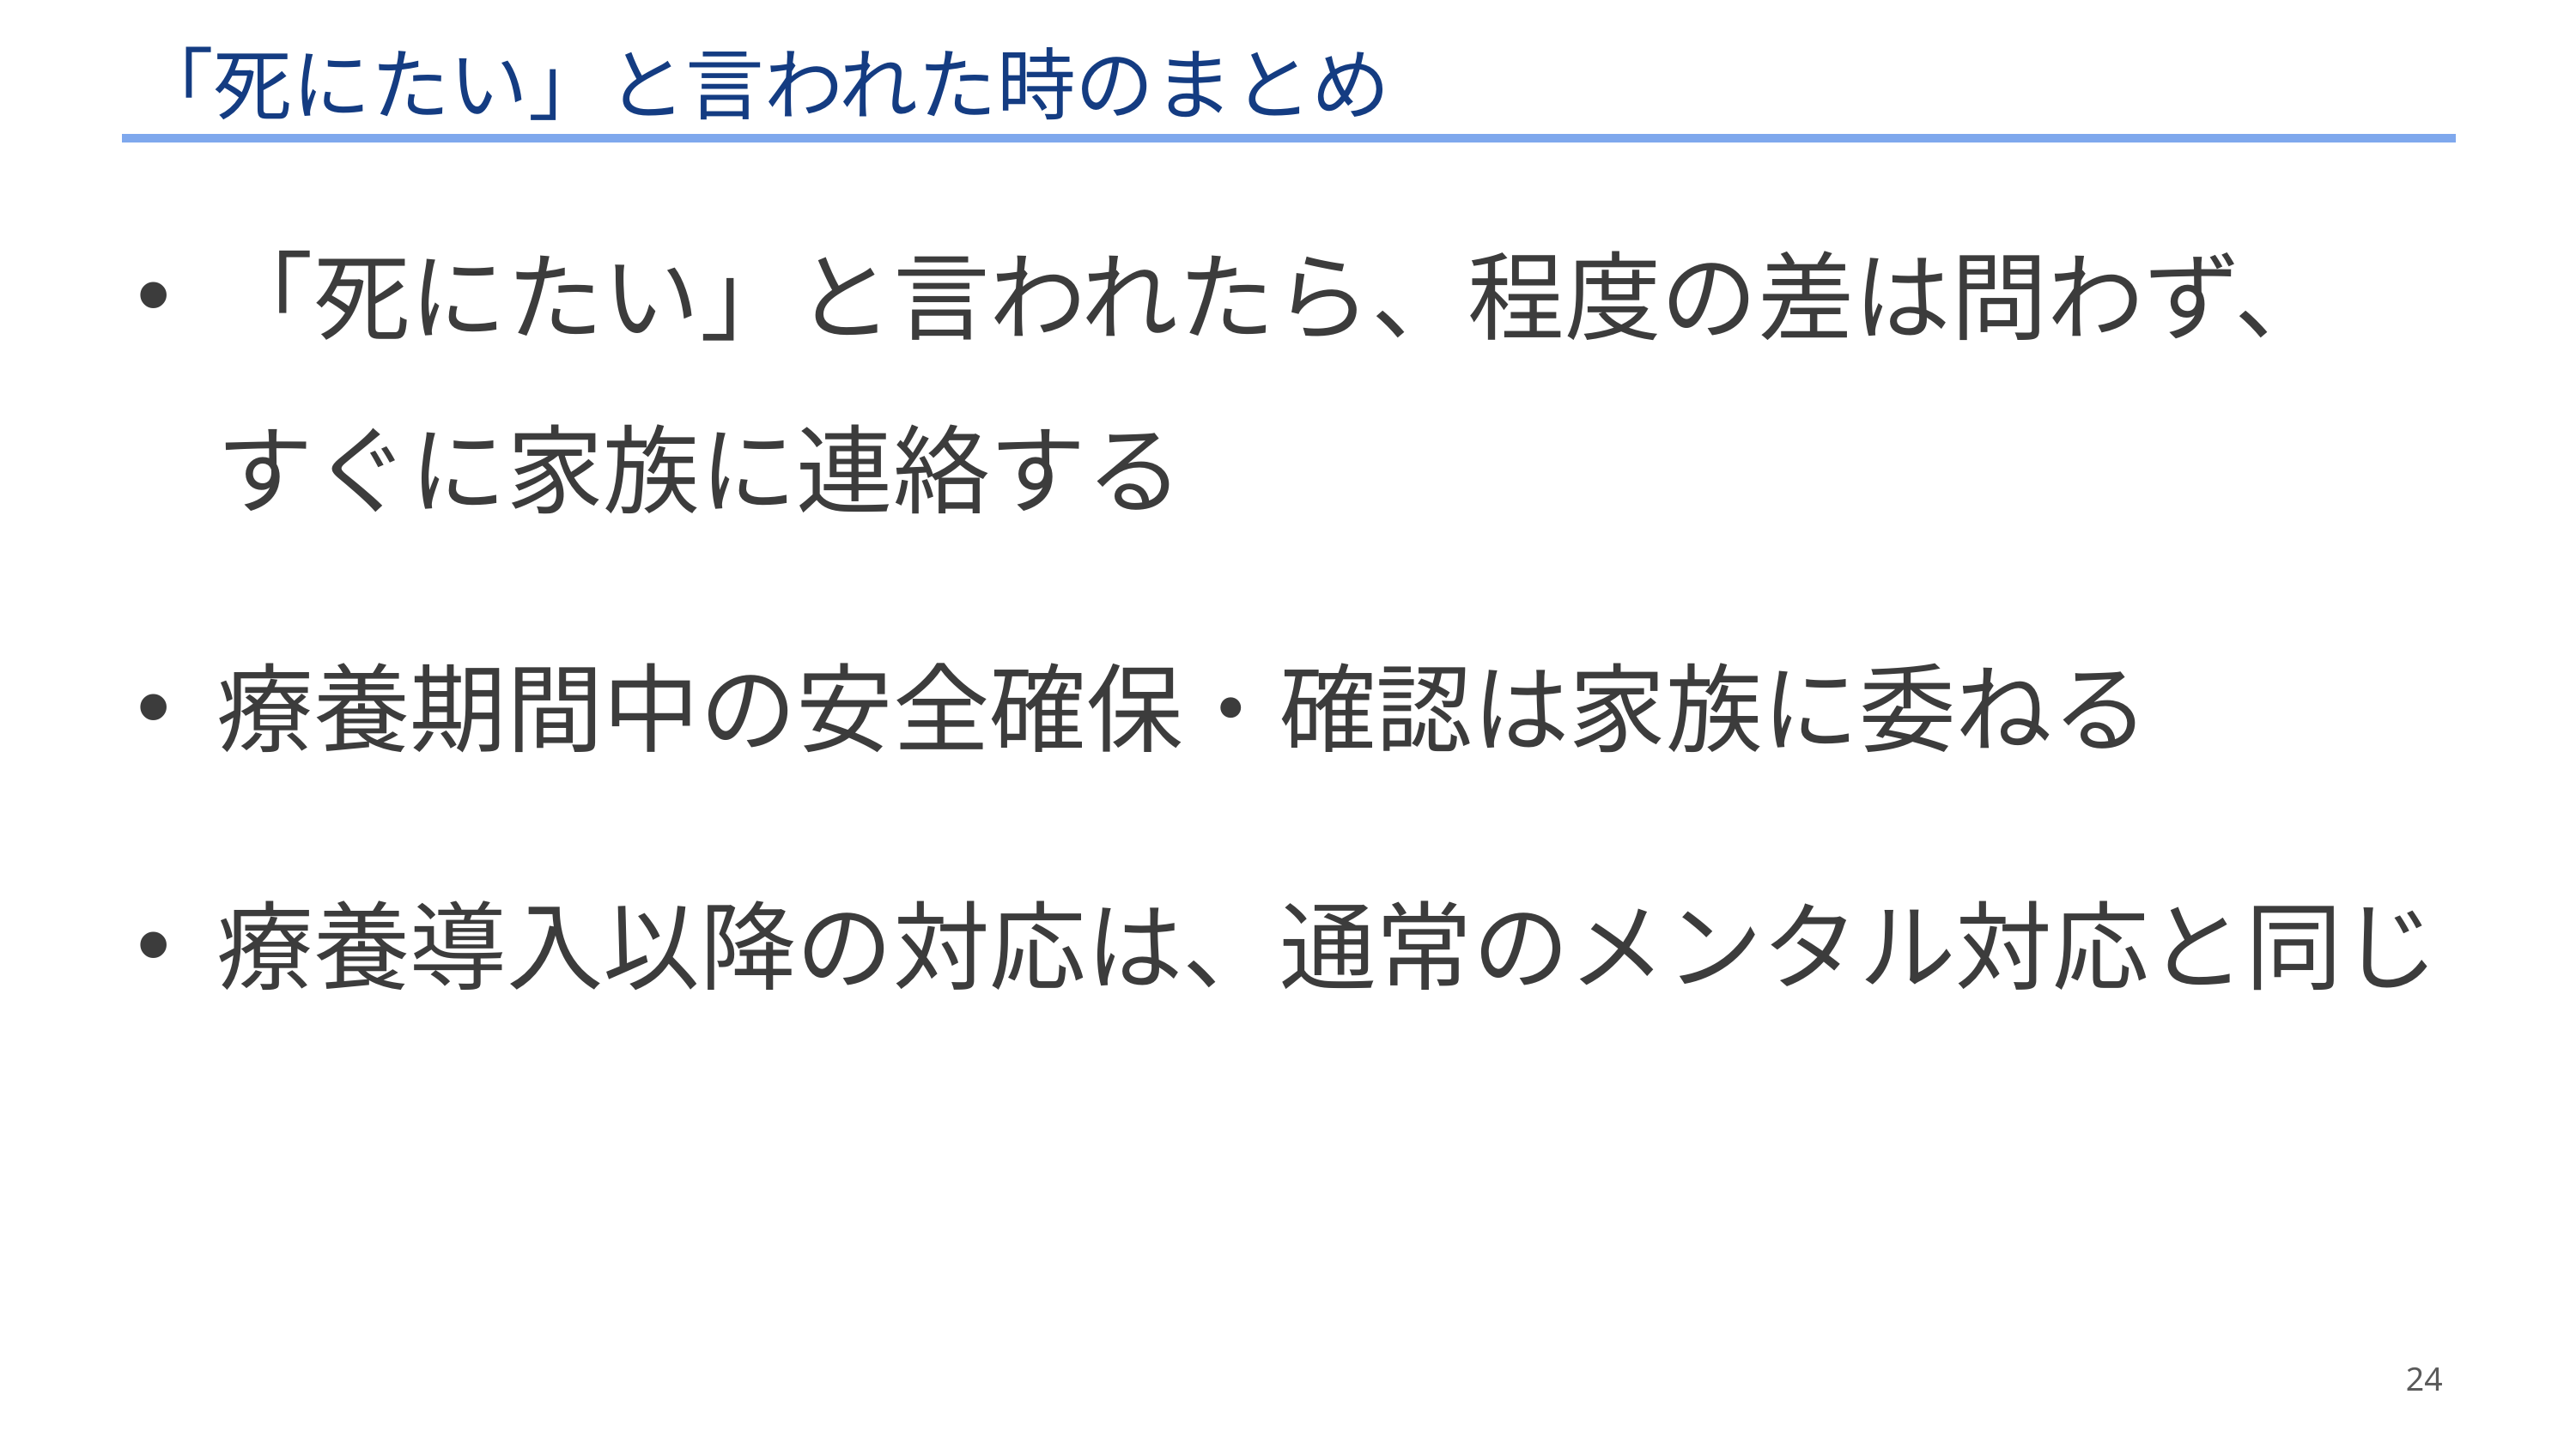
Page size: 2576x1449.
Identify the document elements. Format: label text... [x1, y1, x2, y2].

slide_number 24 [2337, 1342, 2456, 1420]
list 「死にたい」と言われたら、程度の差は問わず、 すぐに家族に連絡する 療養期間中の安全確保・確認は家族に委ねる 療養導入以降の対応は、通常のメンタル対応と同じ [124, 171, 2456, 1317]
title 「死にたい」と言われた時のまとめ [122, 39, 2454, 139]
